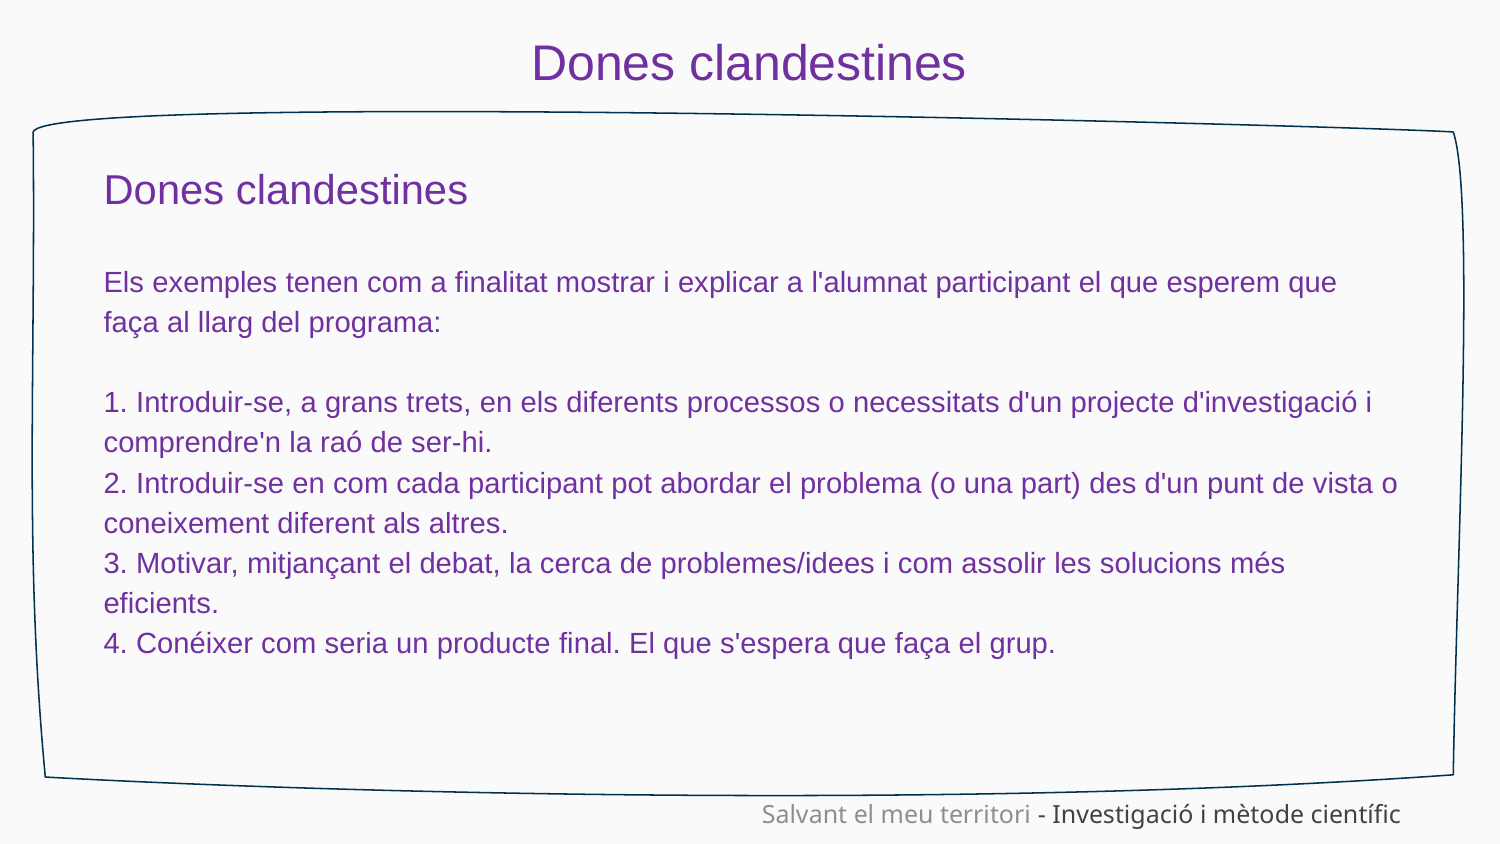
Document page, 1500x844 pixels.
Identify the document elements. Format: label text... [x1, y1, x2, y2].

list Els exemples tenen com a finalitat mostrar i explicar a l'alumnat participant el que esperem que faça al llarg del programa: 1. Introduir-se, a grans trets, en els diferents processos o necessitats d'un projecte d'investigació i comprendre'n la raó de ser-hi. 2. Introduir-se en com cada participant pot abordar el problema (o una part) des d'un punt de vista o coneixement diferent als altres. 3. Motivar, mitjançant el debat, la cerca de problemes/idees i com assolir les solucions més eficients. 4. Conéixer com seria un producte final. El que s'espera que faça el grup. [88, 242, 1417, 747]
text_box Dones clandestines [0, 20, 1499, 106]
text_box Dones clandestines [88, 147, 1417, 234]
text_box [32, 111, 1464, 790]
text_box Salvant el meu territori - Investigació i mètode científic [88, 790, 1417, 844]
